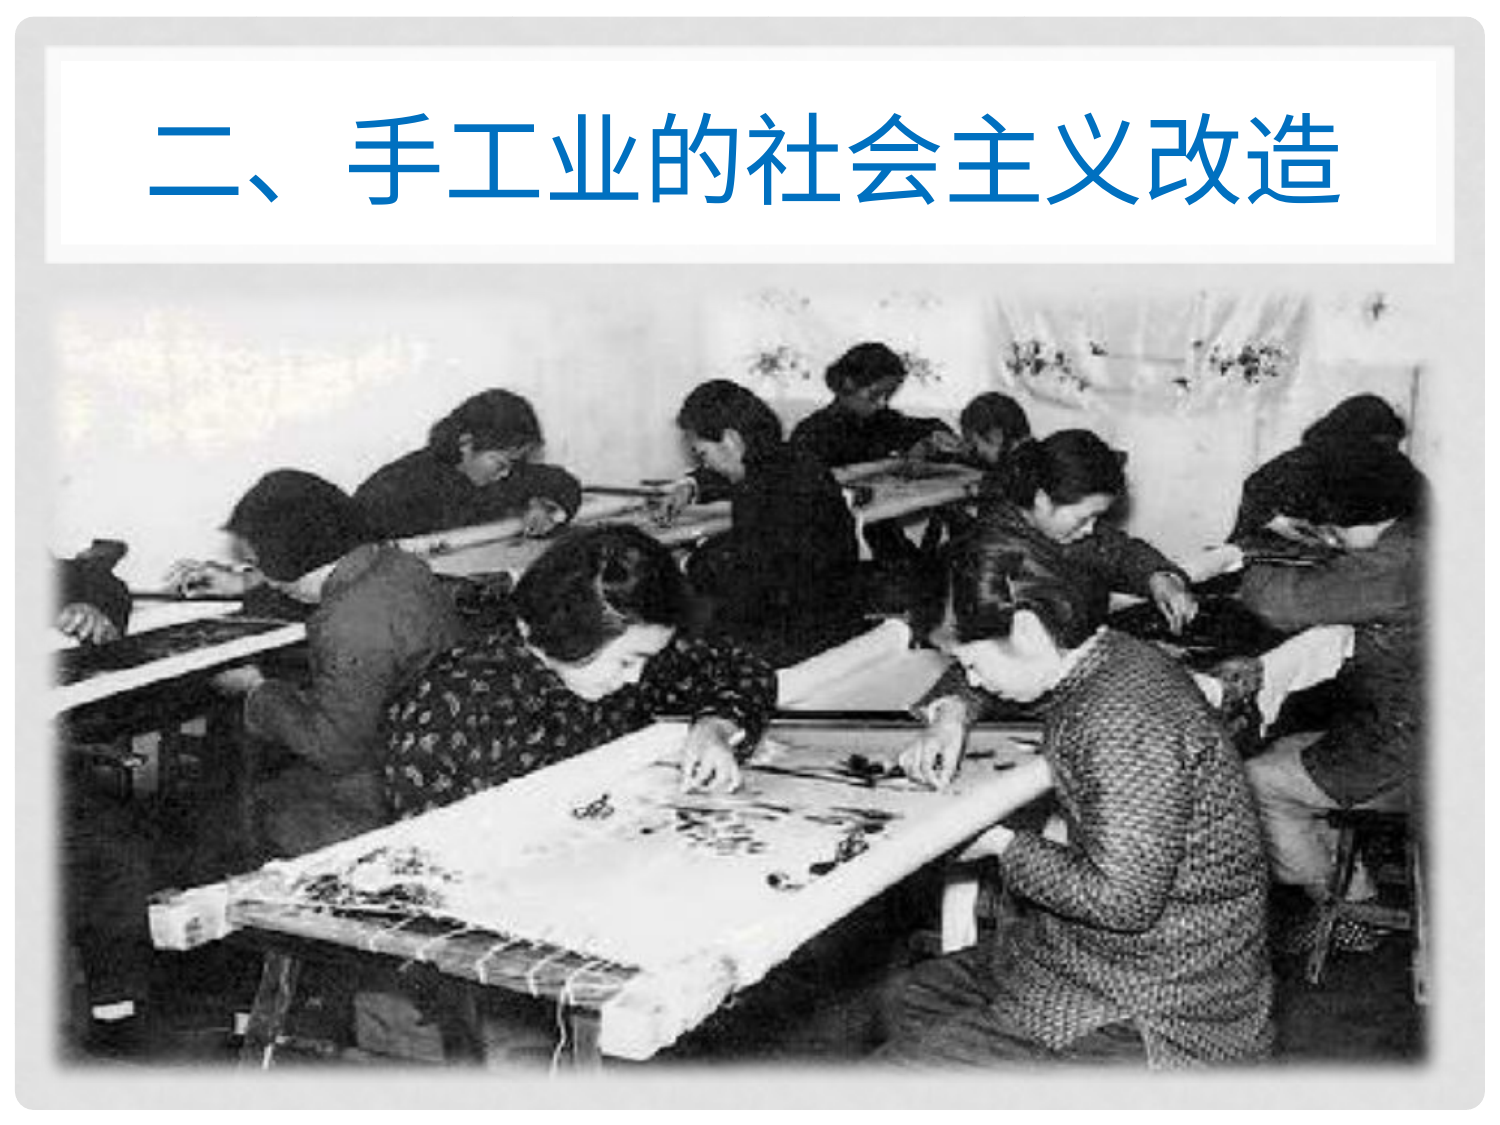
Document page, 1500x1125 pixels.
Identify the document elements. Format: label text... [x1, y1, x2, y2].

text_box 二、手工业的社会主义改造 [41, 89, 1447, 232]
picture [41, 282, 1448, 1083]
